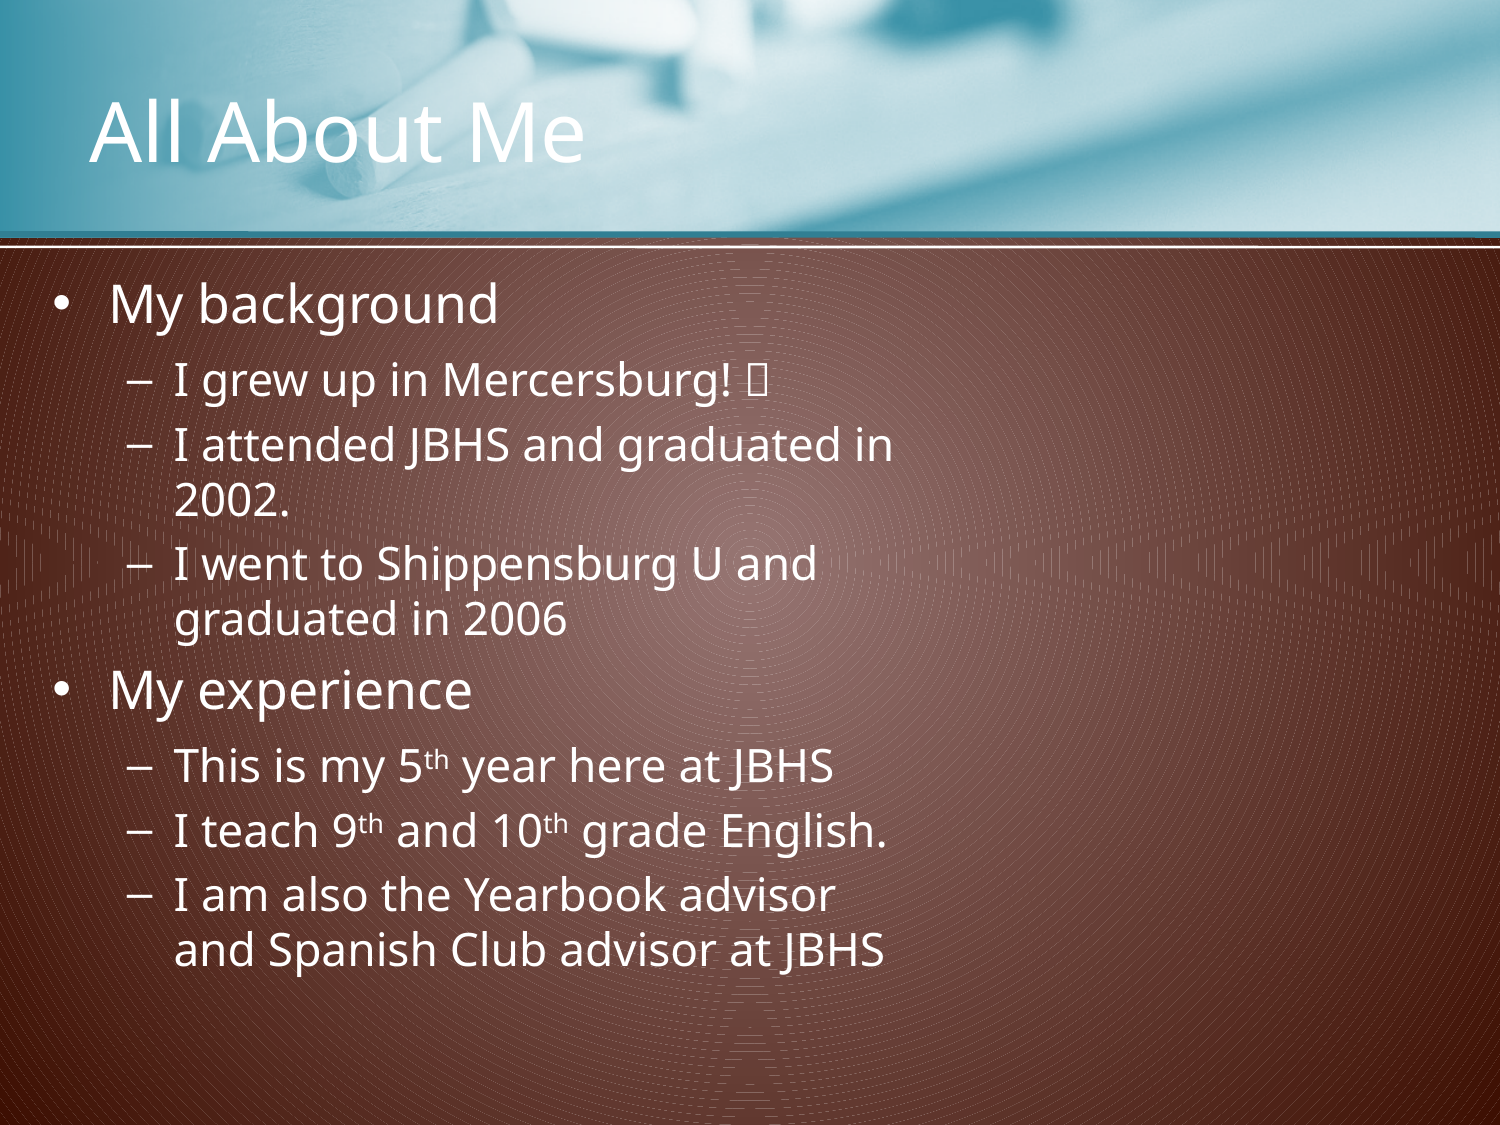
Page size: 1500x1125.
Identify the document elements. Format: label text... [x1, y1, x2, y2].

title All About Me [75, 24, 1425, 233]
list My background I grew up in Mercersburg!  I attended JBHS and graduated in 2002. I went to Shippensburg U and graduated in 2006 My experience This is my 5th year here at JBHS I teach 9th and 10th grade English. I am also the Yearbook advisor and Spanish Club advisor at JBHS [37, 262, 913, 1088]
